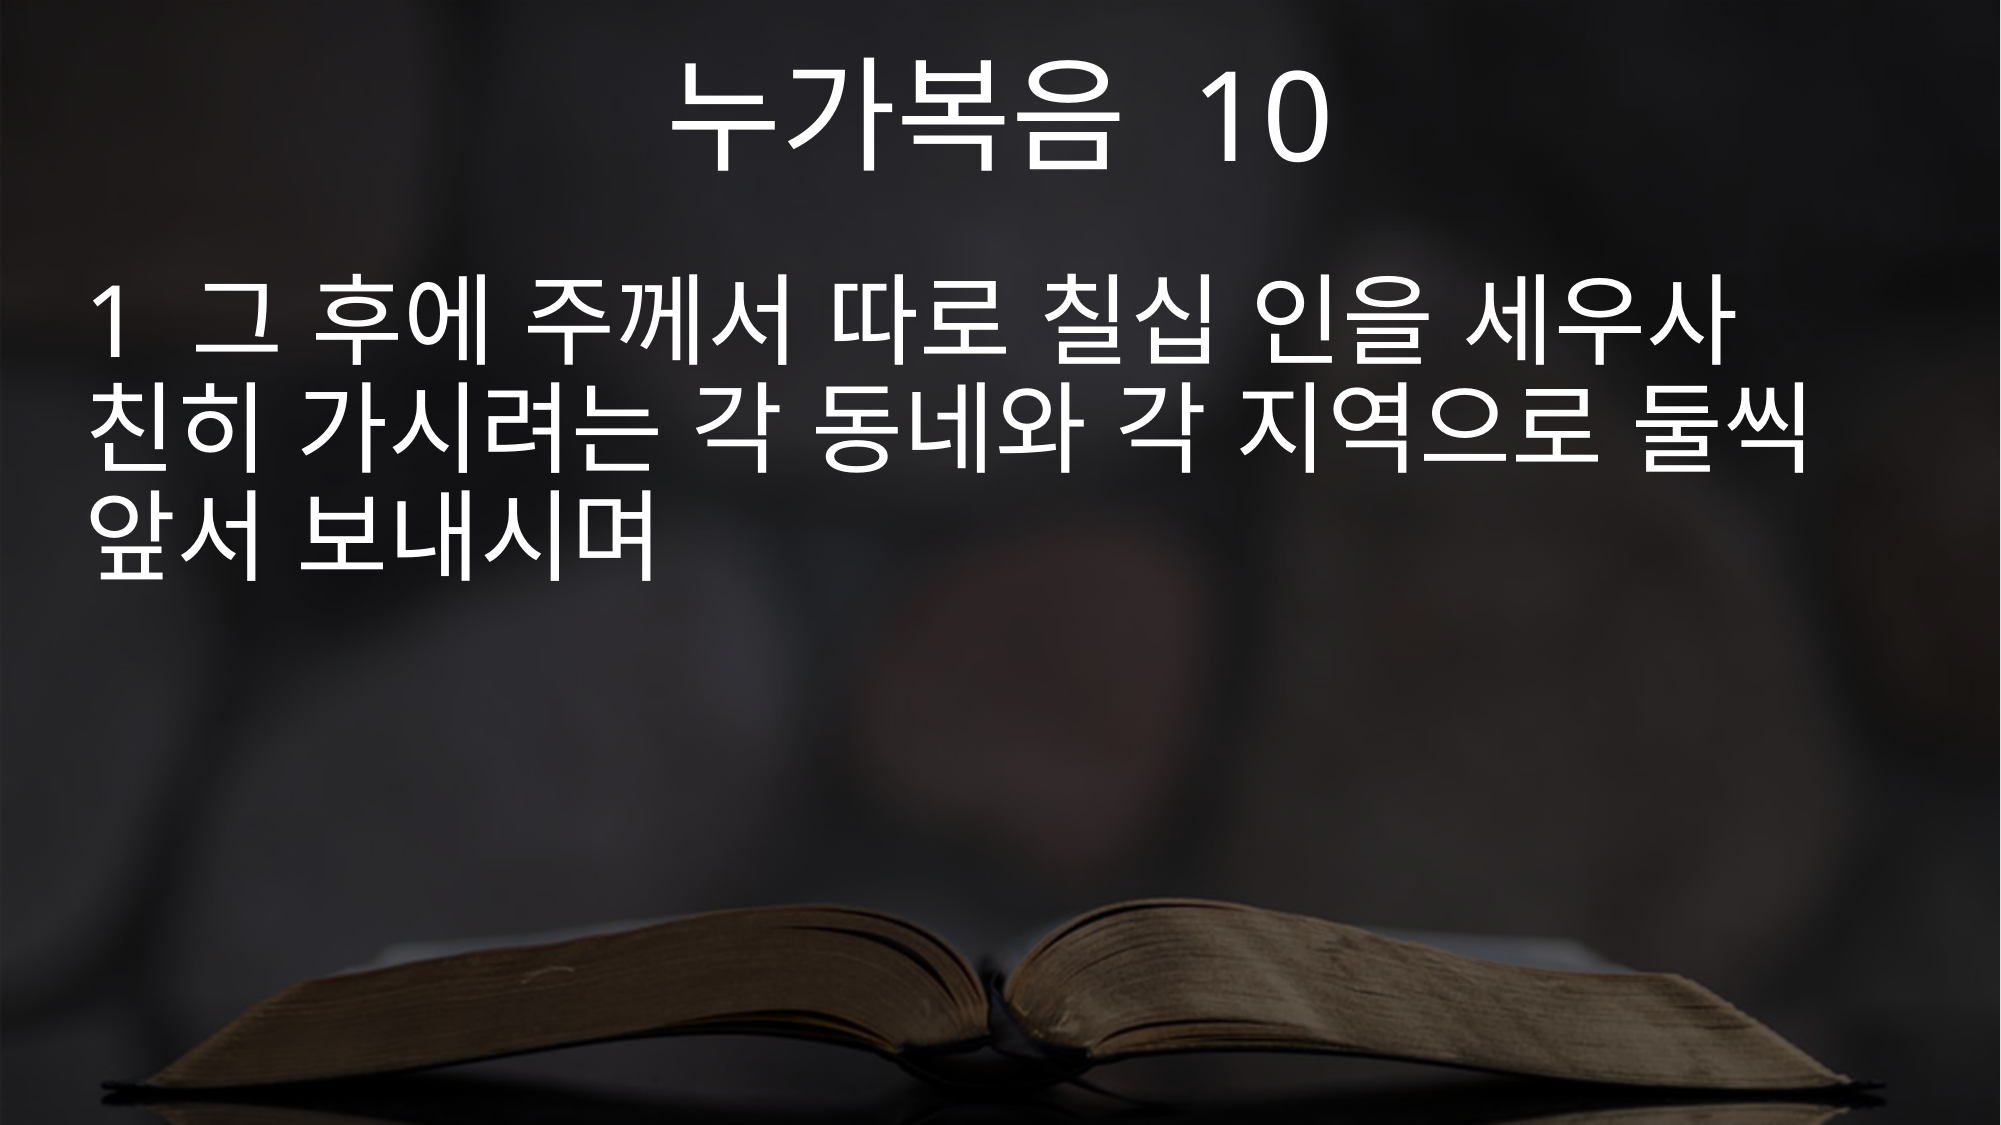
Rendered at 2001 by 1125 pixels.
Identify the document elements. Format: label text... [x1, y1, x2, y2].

footer 누가복음 10 [0, 32, 2000, 192]
list 1 그 후에 주께서 따로 칠십 인을 세우사 친히 가시려는 각 동네와 각 지역으로 둘씩 앞서 보내시며 [69, 263, 1953, 423]
picture [0, 0, 2001, 1125]
